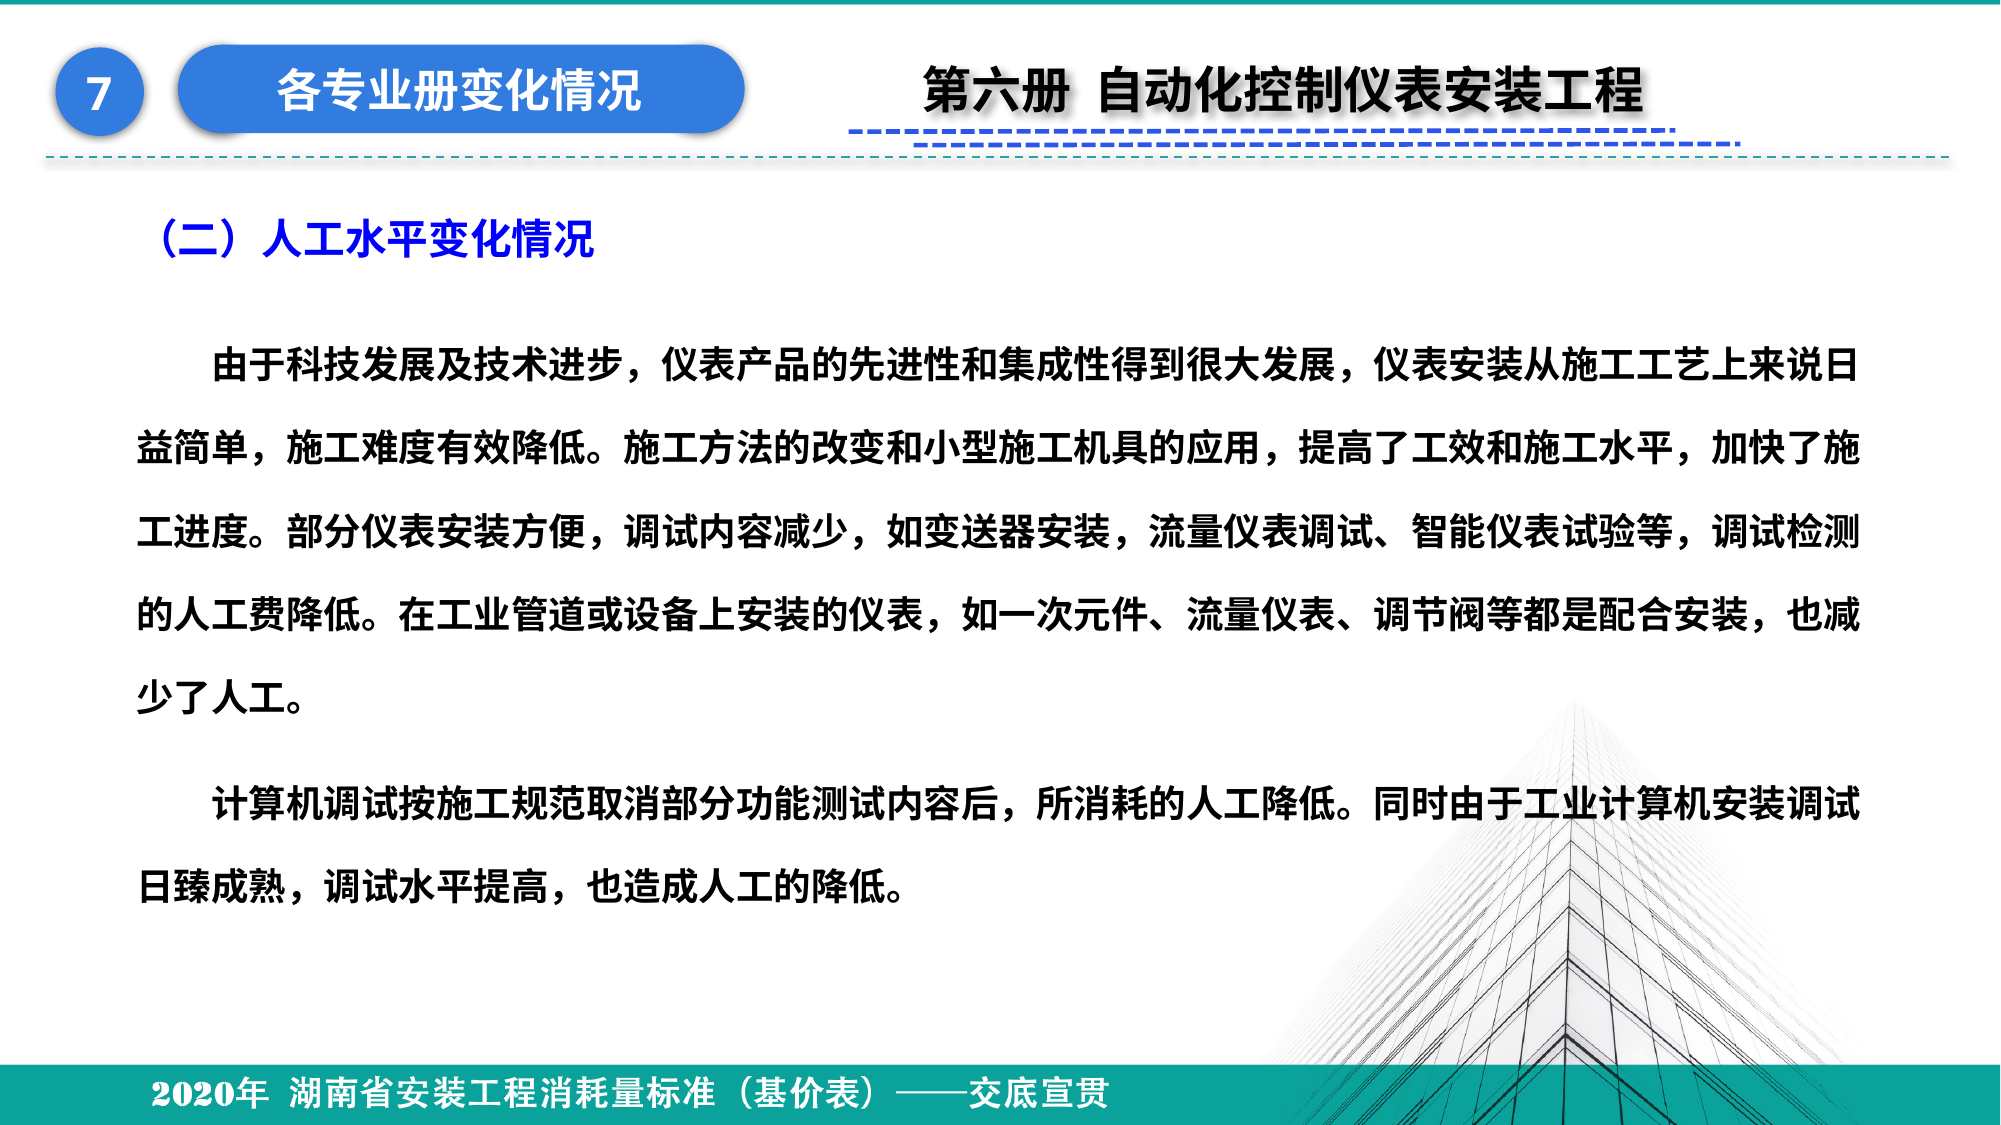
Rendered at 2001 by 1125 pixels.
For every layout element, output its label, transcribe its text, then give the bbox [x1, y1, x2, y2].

text_box （二）人工水平变化情况 由于科技发展及技术进步，仪表产品的先进性和集成性得到很大发展，仪表安装从施工工艺上来说日益简单，施工难度有效降低。施工方法的改变和小型施工机具的应用，提高了工效和施工水平，加快了施工进度。部分仪表安装方便，调试内容减少，如变送器安装，流量仪表调试、智能仪表试验等，调试检测的人工费降低。在工业管道或设备上安装的仪表，如一次元件、流量仪表、调节阀等都是配合安装，也减少了人工。 计算机调试按施工规范取消部分功能测试内容后，所消耗的人工降低。同时由于工业计算机安装调试日臻成熟，调试水平提高，也造成人工的降低。 [121, 158, 1904, 916]
picture [0, 0, 2001, 1125]
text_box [45, 44, 1955, 158]
slide_number [1918, 0, 2000, 52]
